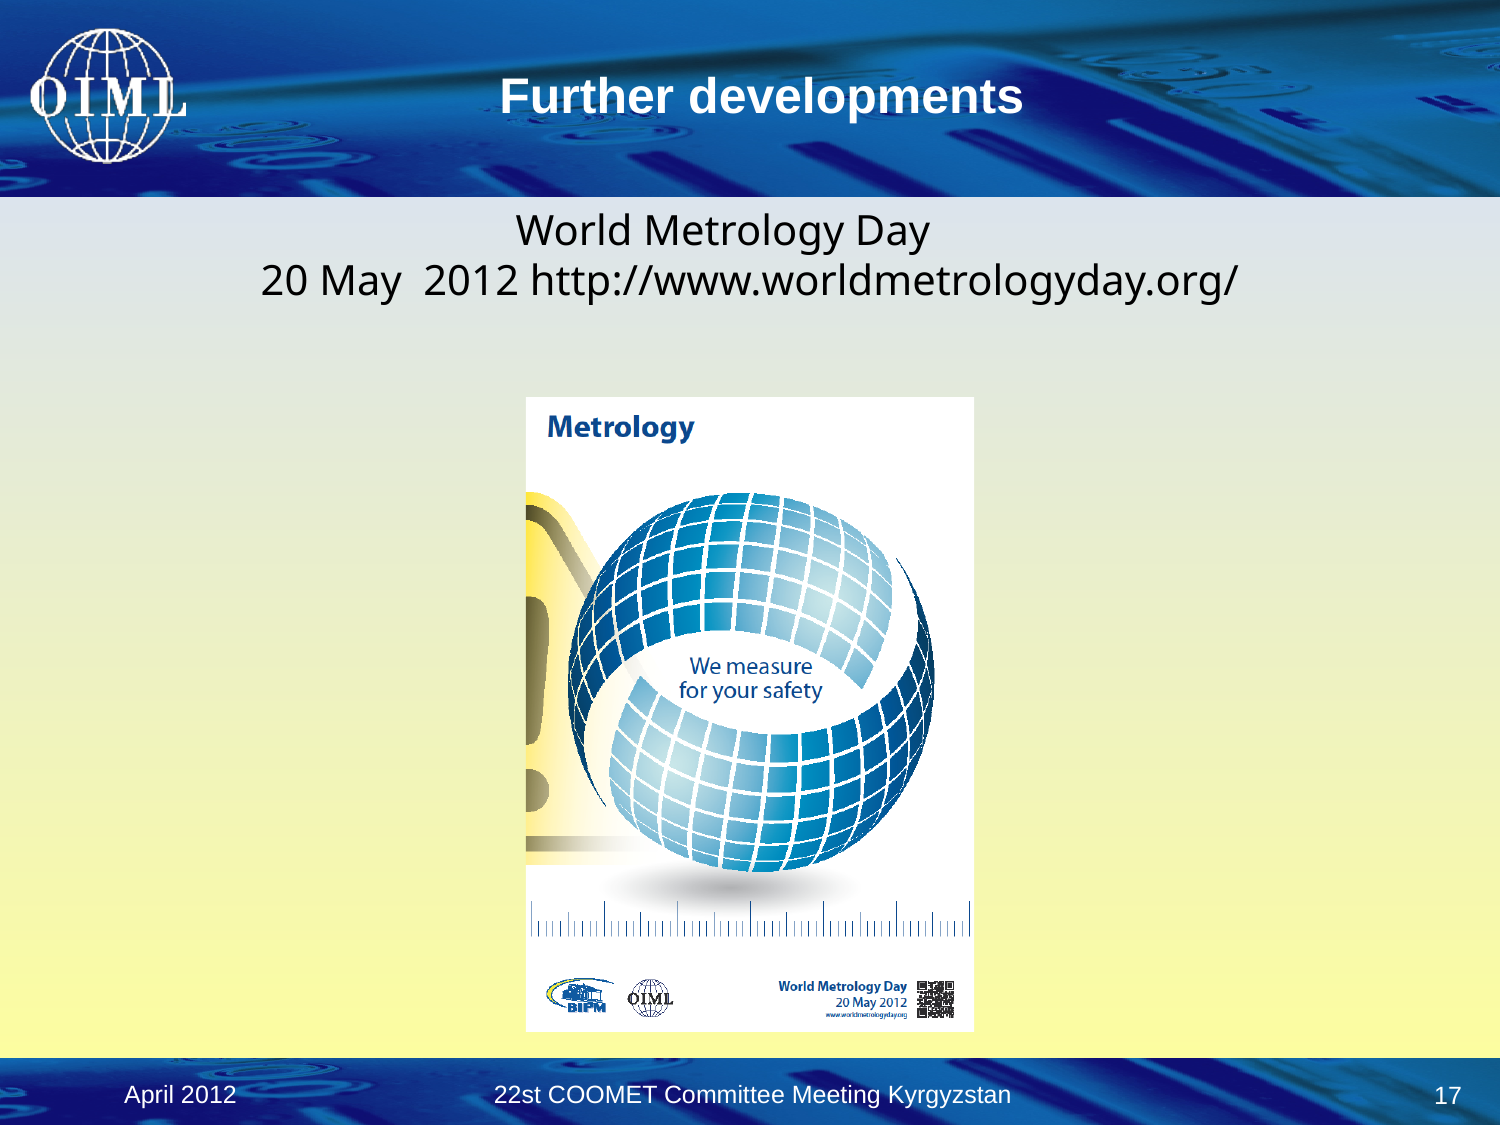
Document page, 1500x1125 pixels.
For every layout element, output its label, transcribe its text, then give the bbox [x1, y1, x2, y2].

picture [0, 1059, 1500, 1125]
slide_number 17 [1181, 1071, 1478, 1117]
list World Metrology Day 20 May 2012 http://www.worldmetrologyday.org/ [0, 196, 1500, 1059]
picture [0, 0, 1500, 196]
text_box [525, 396, 975, 1032]
title Further developments [194, 0, 1329, 188]
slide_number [29, 1071, 325, 1117]
footer 22st COOMET Committee Meeting Kyrgyzstan [369, 1071, 1137, 1117]
